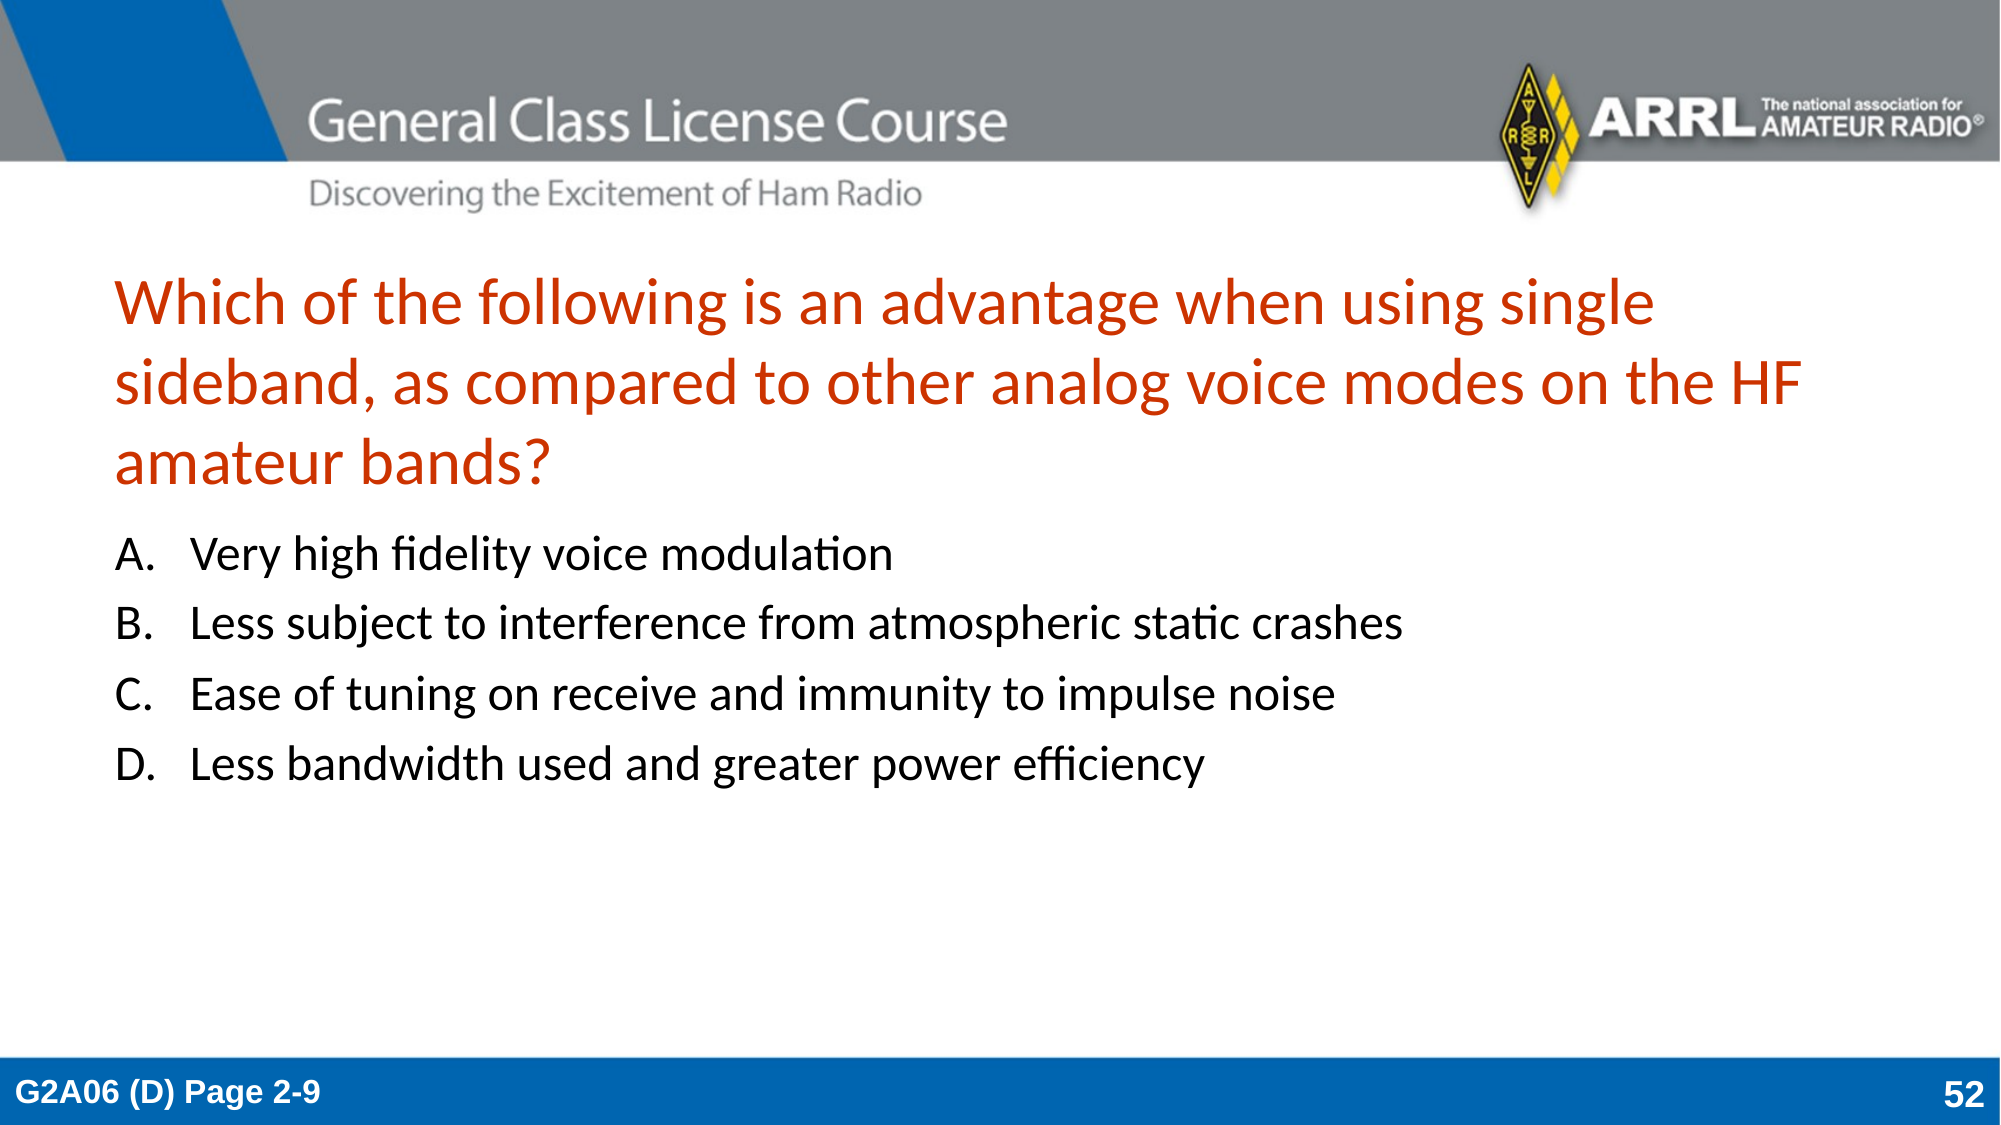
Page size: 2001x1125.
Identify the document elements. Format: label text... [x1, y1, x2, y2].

text_box G2A06 (D) Page 2-9 [0, 1062, 1313, 1118]
title Which of the following is an advantage when using single sideband, as compared to other analog voice modes on the HF amateur bands? [99, 249, 1900, 388]
picture [0, 0, 2001, 1125]
text_box 52 [1875, 1062, 2000, 1123]
list Very high fidelity voice modulation Less subject to interference from atmospheric static crashes Ease of tuning on receive and immunity to impulse noise Less bandwidth used and greater power efficiency [99, 512, 1900, 1005]
